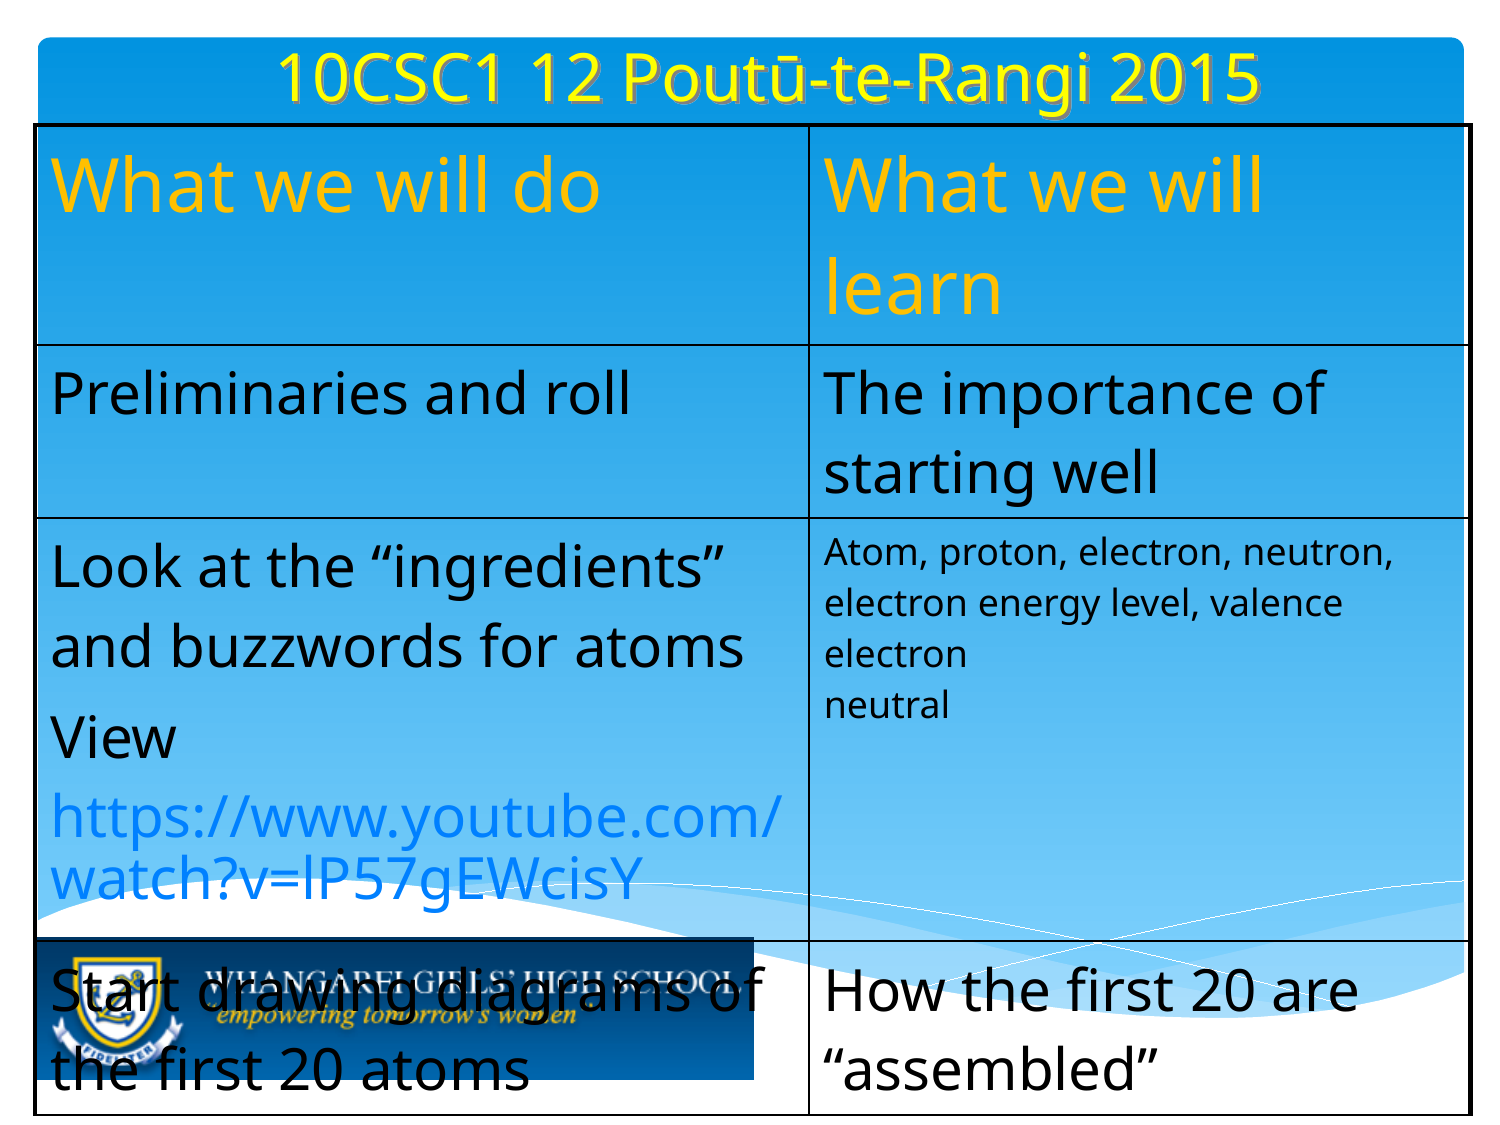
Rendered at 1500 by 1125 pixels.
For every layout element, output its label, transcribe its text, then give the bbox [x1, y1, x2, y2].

picture [37, 937, 754, 1080]
text_box 10CSC1 12 Poutū-te-Rangi 2015 [162, 24, 1375, 123]
table_cell Preliminaries and roll [37, 346, 808, 517]
table_cell Look at the “ingredients” and buzzwords for atoms View https://www.youtube.com/watch?v=lP57gEWcisY [37, 519, 808, 940]
table_cell Start drawing diagrams of the first 20 atoms [37, 942, 808, 1114]
table_cell The importance of starting well [810, 346, 1468, 517]
table_header What we will learn [810, 127, 1468, 344]
table_cell How the first 20 are “assembled” [810, 942, 1468, 1114]
table_cell Atom, proton, electron, neutron, electron energy level, valence electron neutral [810, 519, 1468, 940]
table_header What we will do [37, 127, 808, 344]
